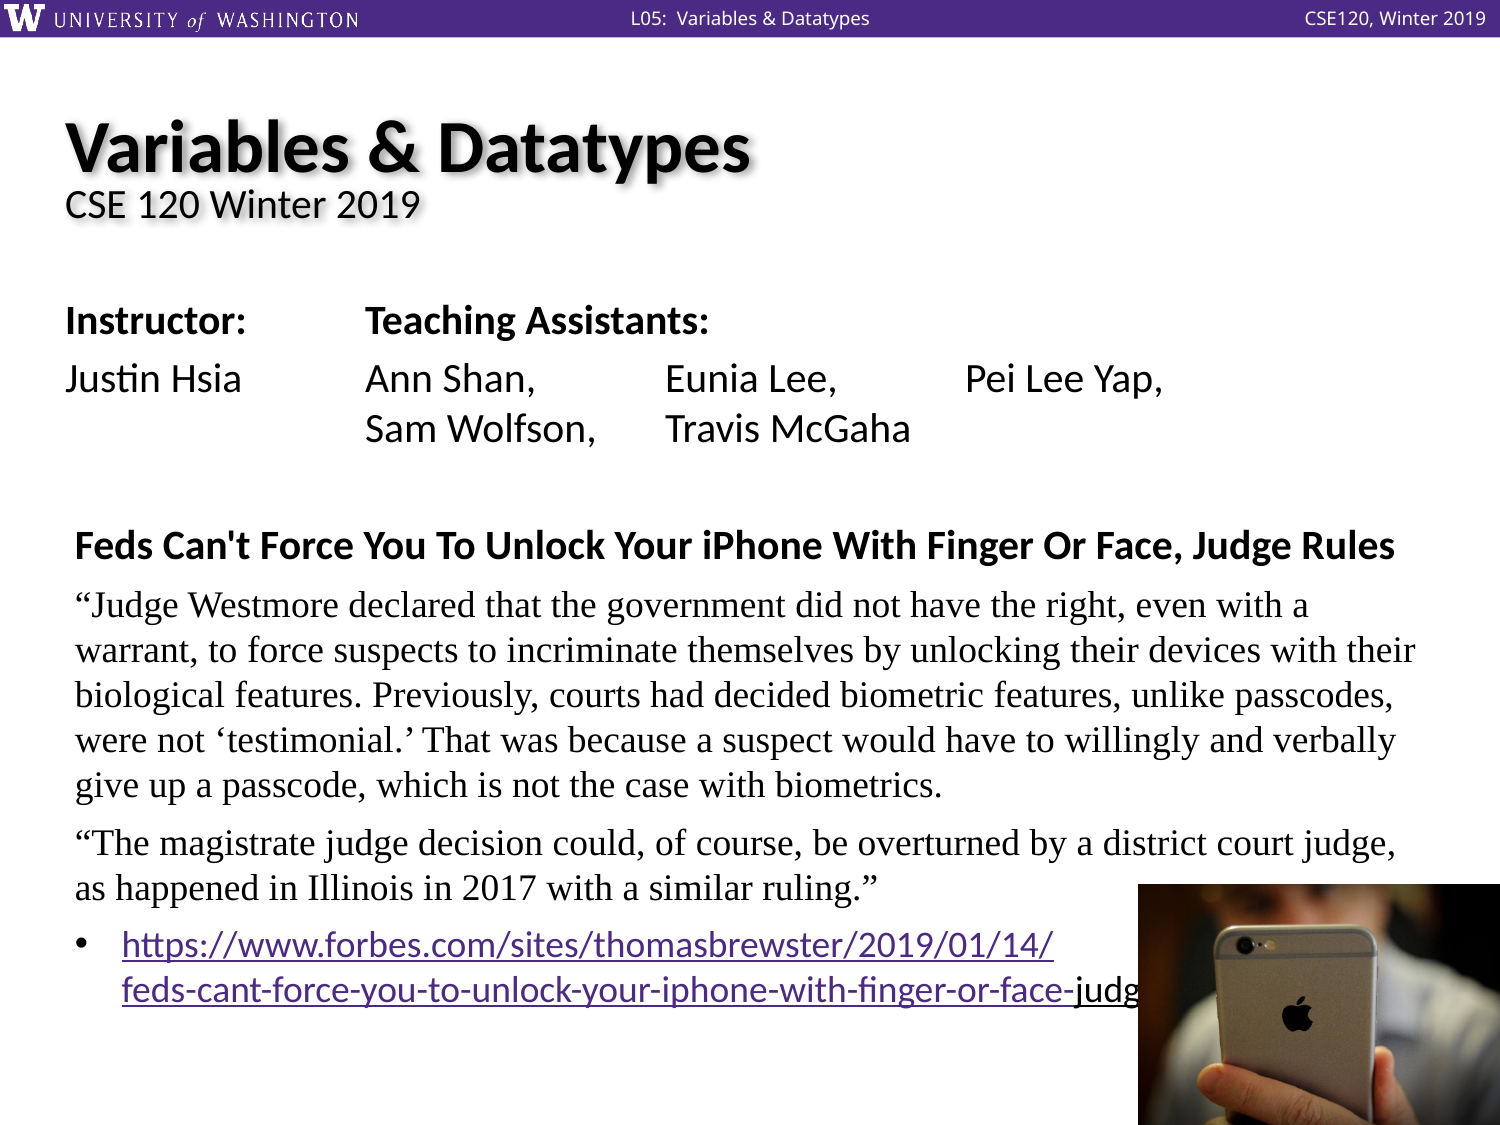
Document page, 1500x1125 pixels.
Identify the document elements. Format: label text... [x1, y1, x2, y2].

subtitle Instructor: Teaching Assistants: Justin Hsia Ann Shan, Eunia Lee, Pei Lee Yap, Sam Wolfson, Travis McGaha [49, 284, 1423, 466]
picture [4, 4, 358, 32]
title Variables & Datatypes CSE 120 Winter 2019 [49, 49, 1326, 284]
picture [1138, 884, 1500, 1125]
text_box Feds Can't Force You To Unlock Your iPhone With Finger Or Face, Judge Rules “Judge Westmore declared that the government did not have the right, even with a warrant, to force suspects to incriminate themselves by unlocking their devices with their biological features. Previously, courts had decided biometric features, unlike passcodes, were not ‘testimonial.’ That was because a suspect would have to willingly and verbally give up a passcode, which is not the case with biometrics. “The magistrate judge decision could, of course, be overturned by a district court judge, as happened in Illinois in 2017 with a similar ruling.” https://www.forbes.com/sites/thomasbrewster/2019/01/14/ feds-cant-force-you-to-unlock-your-iphone-with-finger-or-face- judge-rules/ [59, 510, 1440, 1018]
